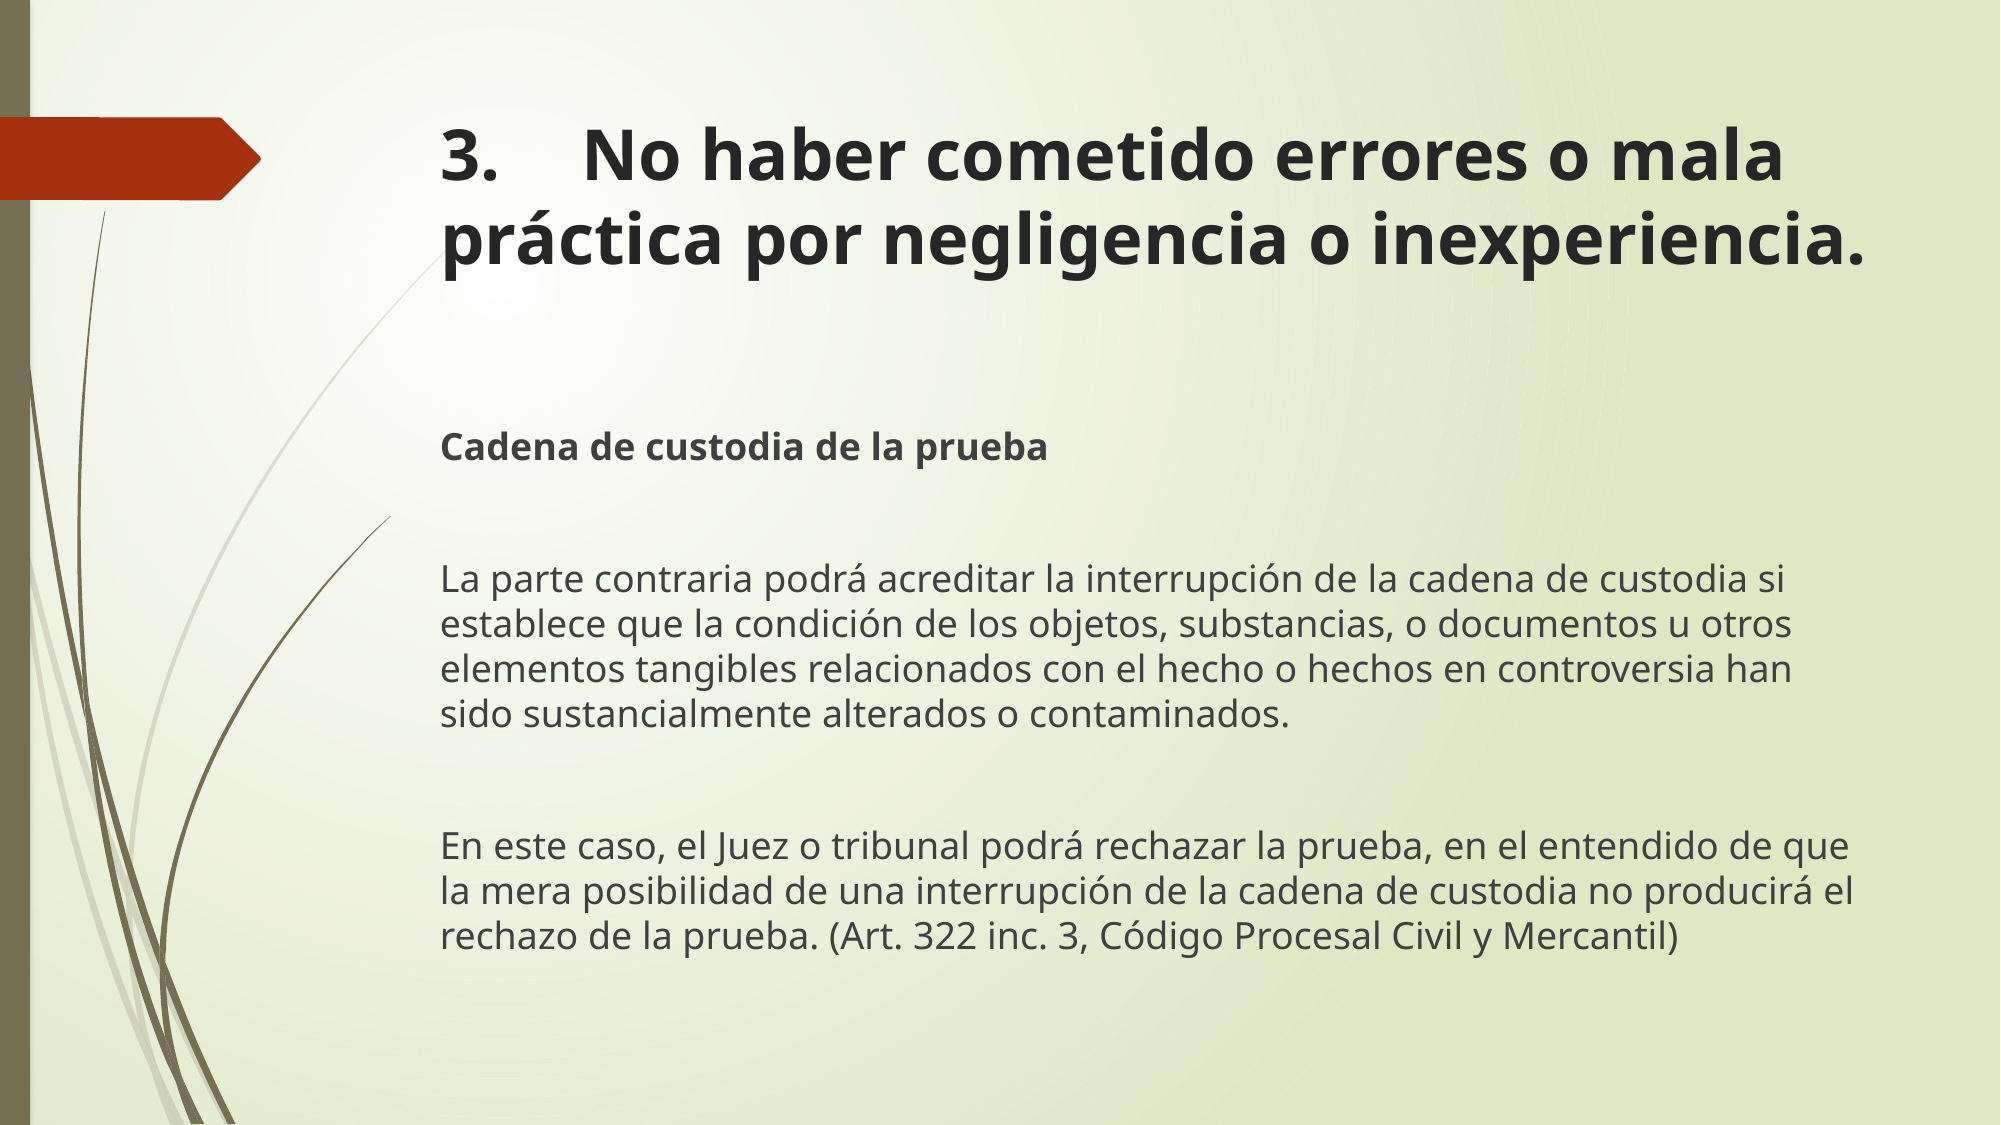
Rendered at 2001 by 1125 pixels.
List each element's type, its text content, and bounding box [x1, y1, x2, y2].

list Cadena de custodia de la prueba La parte contraria podrá acreditar la interrupción de la cadena de custodia si establece que la condición de los objetos, substancias, o documentos u otros elementos tangibles relacionados con el hecho o hechos en controversia han sido sustancialmente alterados o contaminados. En este caso, el Juez o tribunal podrá rechazar la prueba, en el entendido de que la mera posibilidad de una interrupción de la cadena de custodia no producirá el rechazo de la prueba. (Art. 322 inc. 3, Código Procesal Civil y Mercantil) [424, 350, 1888, 970]
title 3. No haber cometido errores o mala práctica por negligencia o inexperiencia. [425, 102, 1888, 313]
